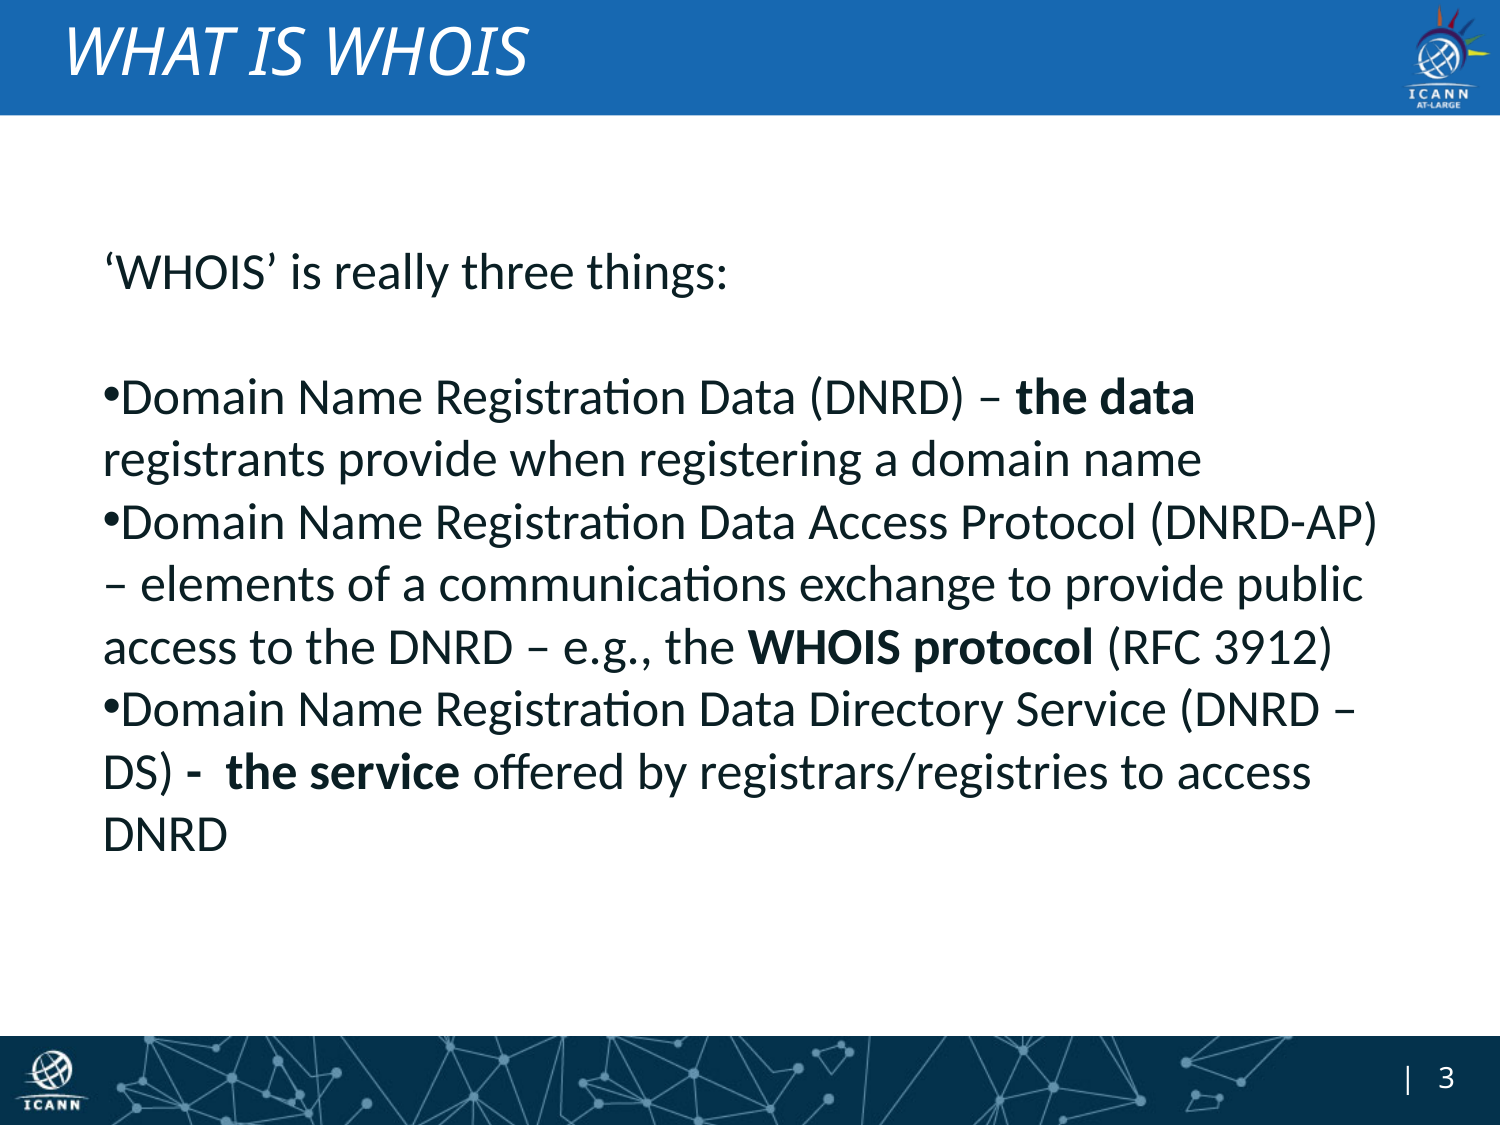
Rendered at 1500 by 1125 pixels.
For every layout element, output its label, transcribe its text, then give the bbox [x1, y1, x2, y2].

text_box ‘WHOIS’ is really three things: Domain Name Registration Data (DNRD) – the data registrants provide when registering a domain name Domain Name Registration Data Access Protocol (DNRD-AP) – elements of a communications exchange to provide public access to the DNRD – e.g., the WHOIS protocol (RFC 3912) Domain Name Registration Data Directory Service (DNRD – DS) - the service offered by registrars/registries to access DNRD [87, 230, 1417, 1057]
title WHAT IS WHOIS [0, 0, 1388, 116]
picture [1389, 0, 1493, 112]
title WHAT IS WHOIS [1493, 0, 1500, 116]
picture [0, 1036, 1500, 1125]
